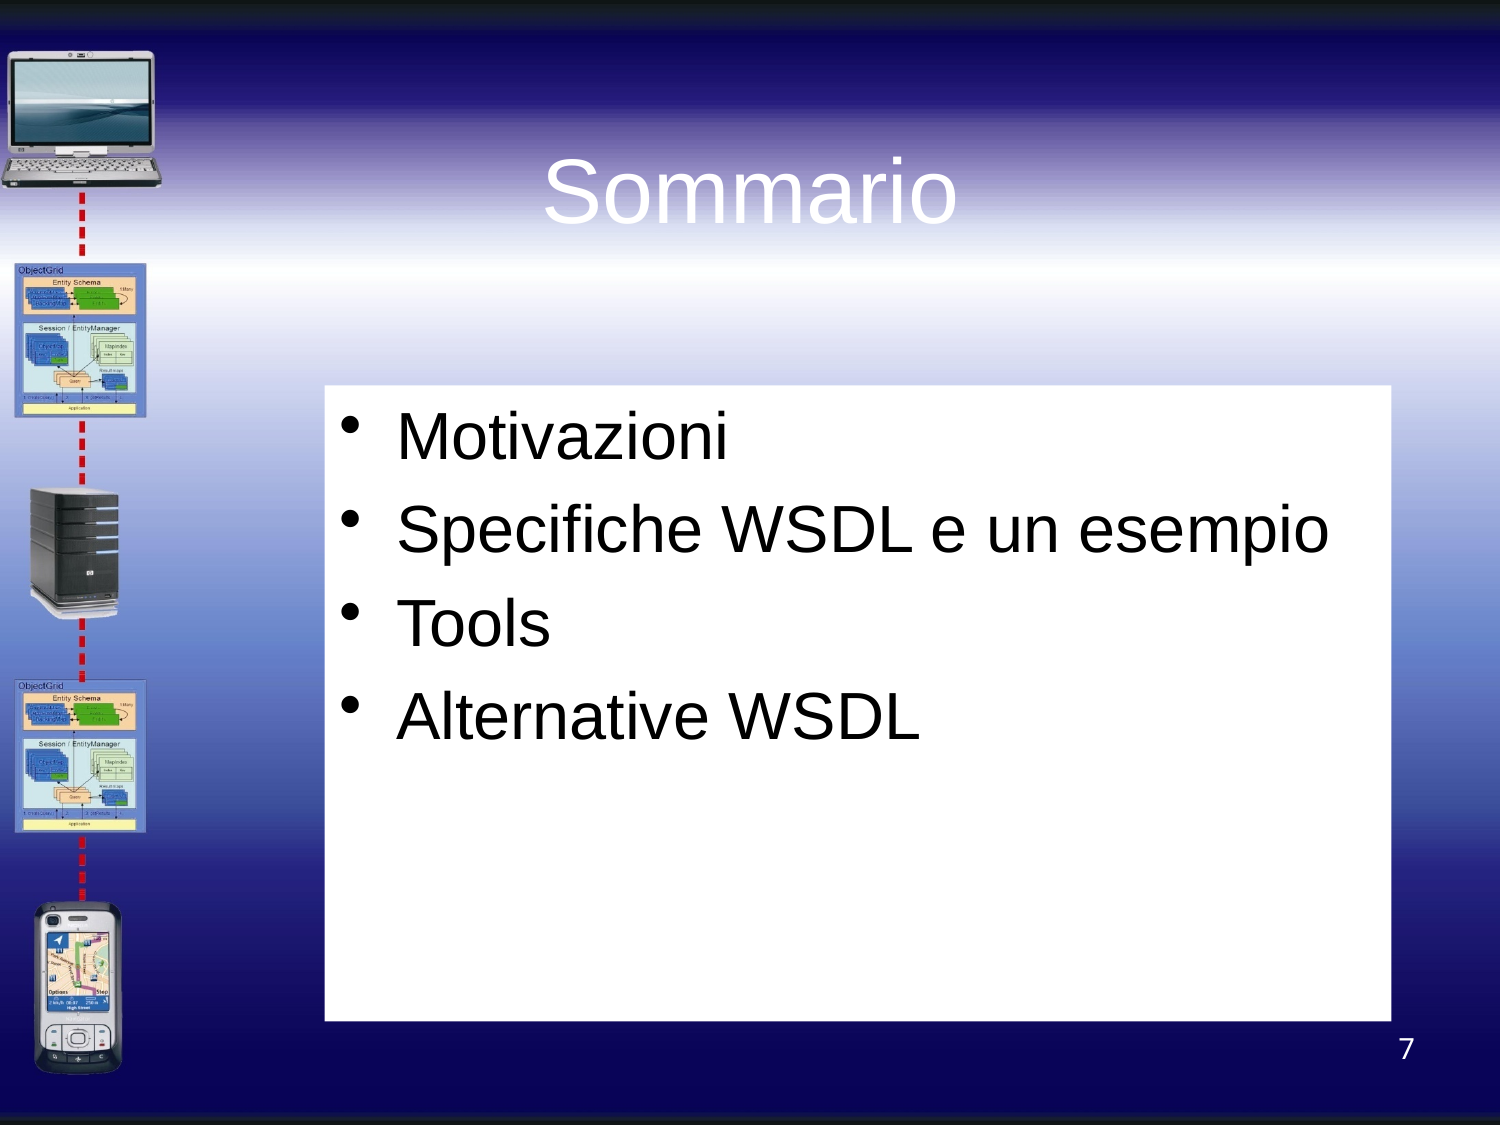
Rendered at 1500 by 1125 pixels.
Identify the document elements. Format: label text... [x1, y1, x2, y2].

title Sommario [110, 93, 1392, 282]
picture [0, 0, 1500, 1125]
list Motivazioni Specifiche WSDL e un esempio Tools Alternative WSDL [324, 385, 1392, 1022]
